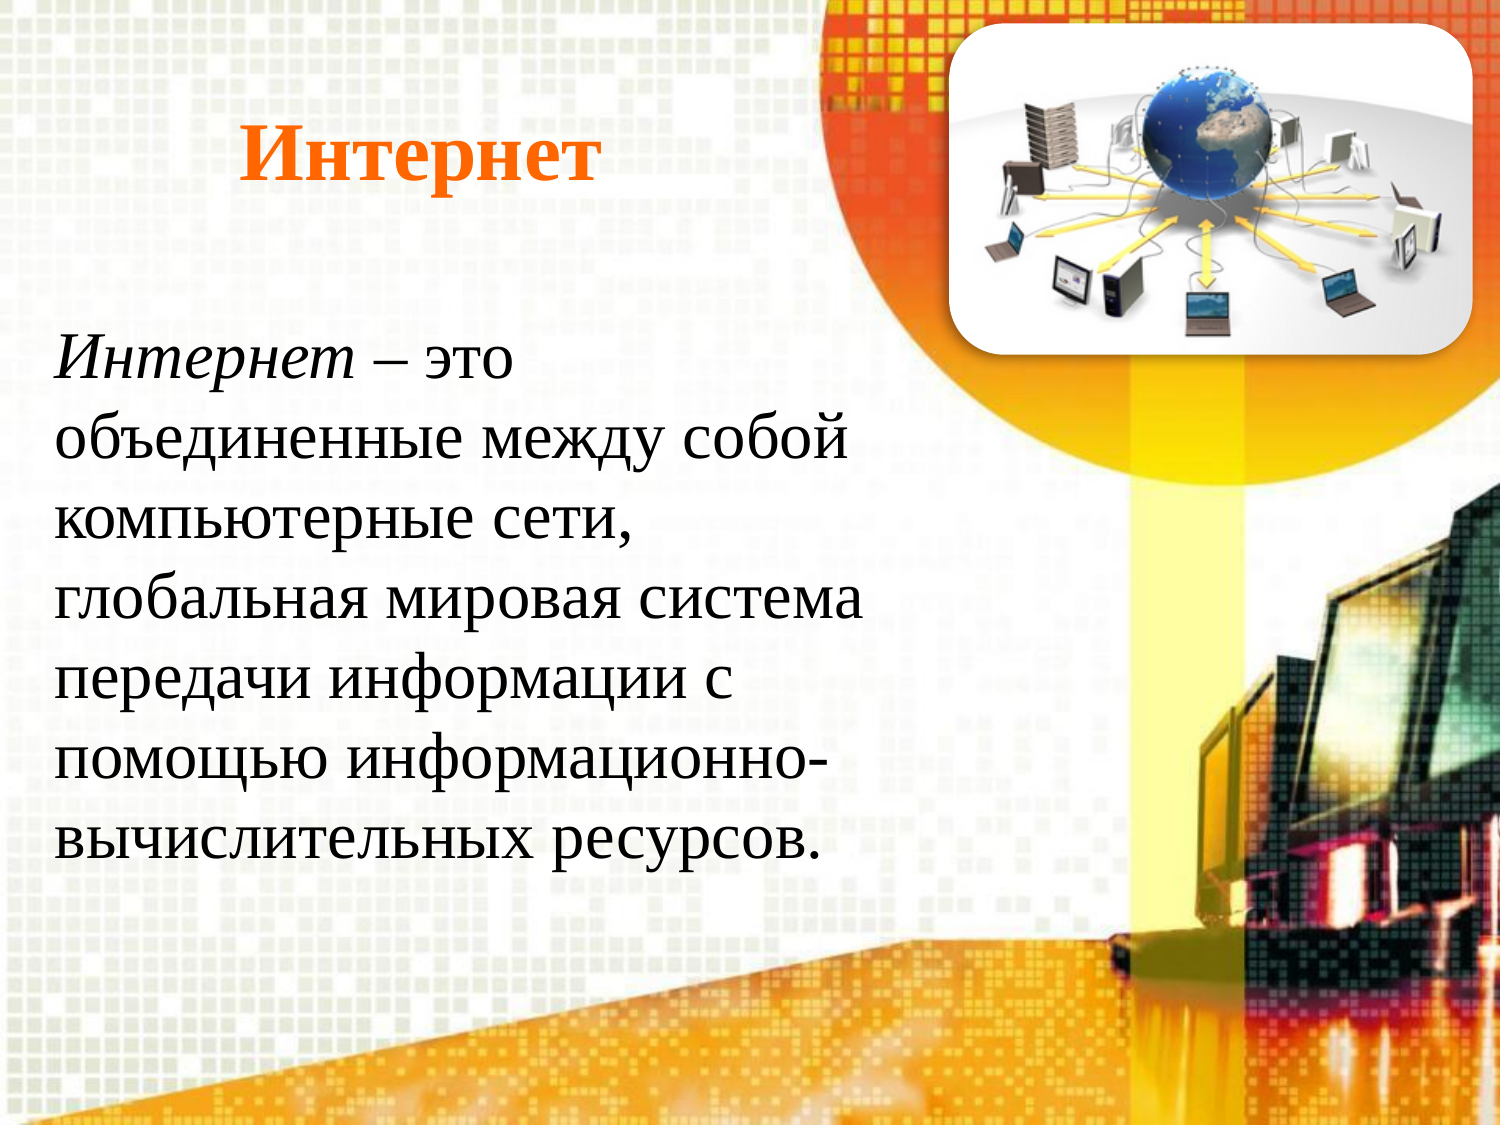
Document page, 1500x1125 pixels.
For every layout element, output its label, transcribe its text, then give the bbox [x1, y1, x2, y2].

picture [0, 0, 1500, 1125]
text_box Интернет – это объединенные между собой компьютерные сети, глобальная мировая система передачи информации с помощью информационно-вычислительных ресурсов. [39, 290, 950, 894]
title Интернет [34, 70, 807, 225]
